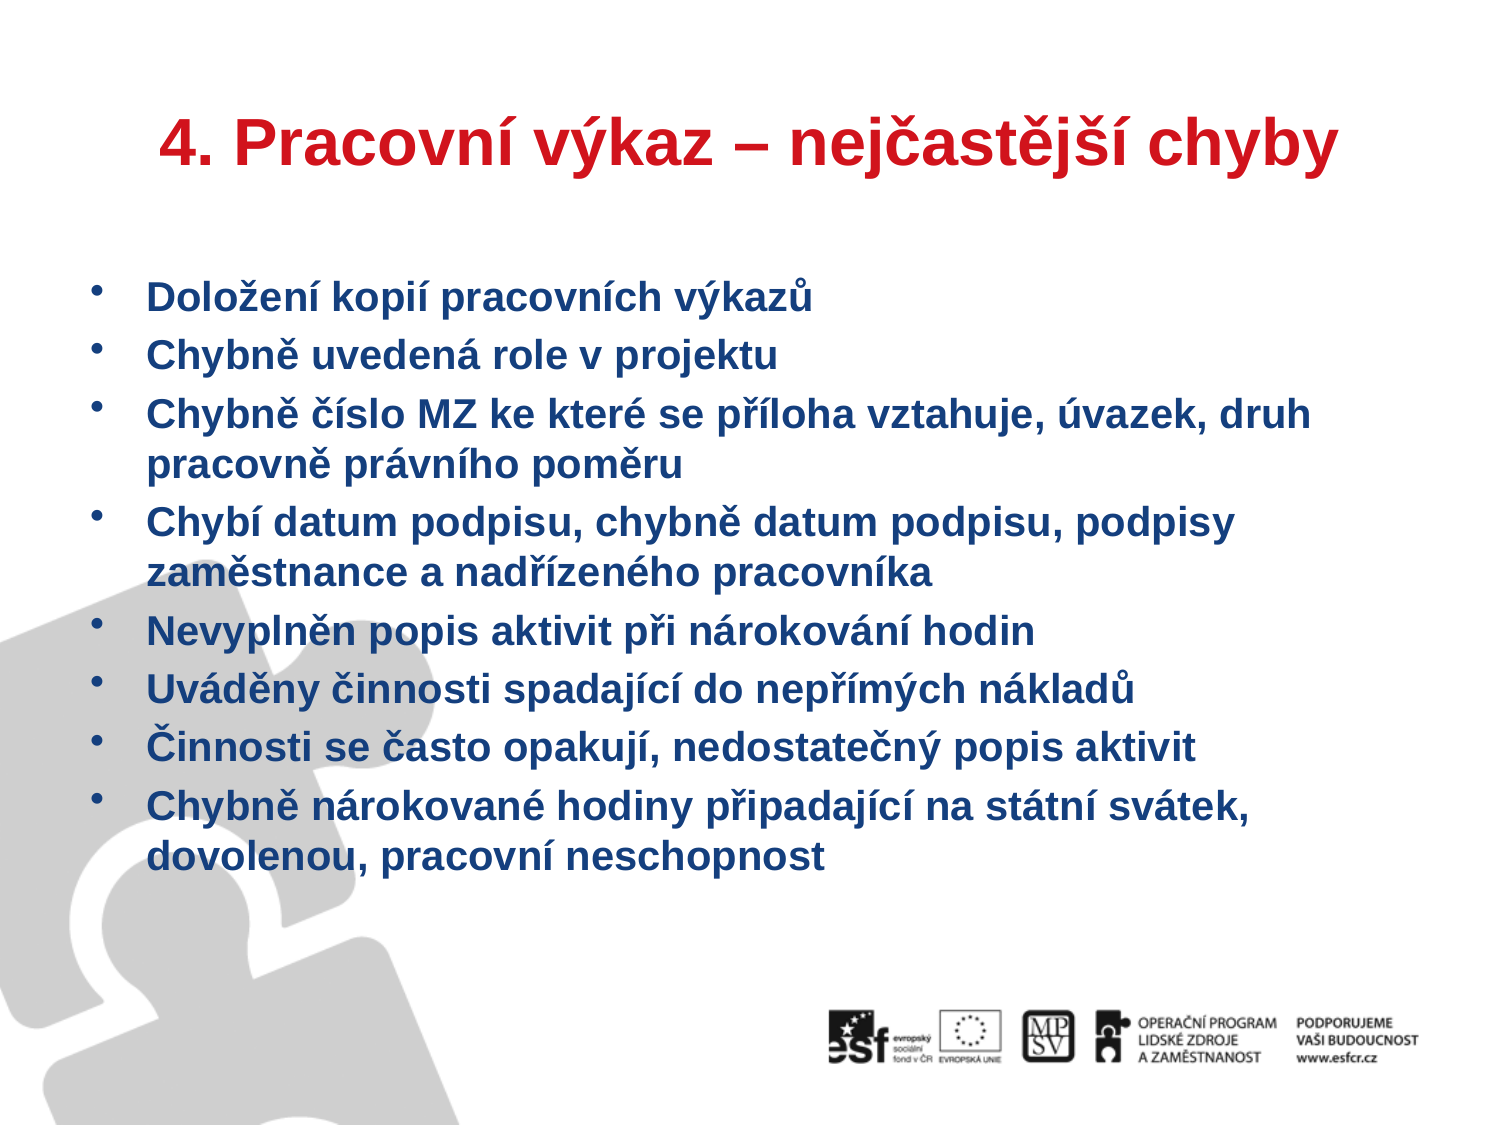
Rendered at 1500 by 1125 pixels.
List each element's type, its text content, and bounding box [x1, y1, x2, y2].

title 4. Pracovní výkaz – nejčastější chyby [74, 44, 1426, 233]
list Doložení kopií pracovních výkazů Chybně uvedená role v projektu Chybně číslo MZ ke které se příloha vztahuje, úvazek, druh pracovně právního poměru Chybí datum podpisu, chybně datum podpisu, podpisy zaměstnance a nadřízeného pracovníka Nevyplněn popis aktivit při nárokování hodin Uváděny činnosti spadající do nepřímých nákladů Činnosti se často opakují, nedostatečný popis aktivit Chybně nárokované hodiny připadající na státní svátek, dovolenou, pracovní neschopnost [74, 262, 1426, 1006]
picture [0, 0, 1500, 1125]
